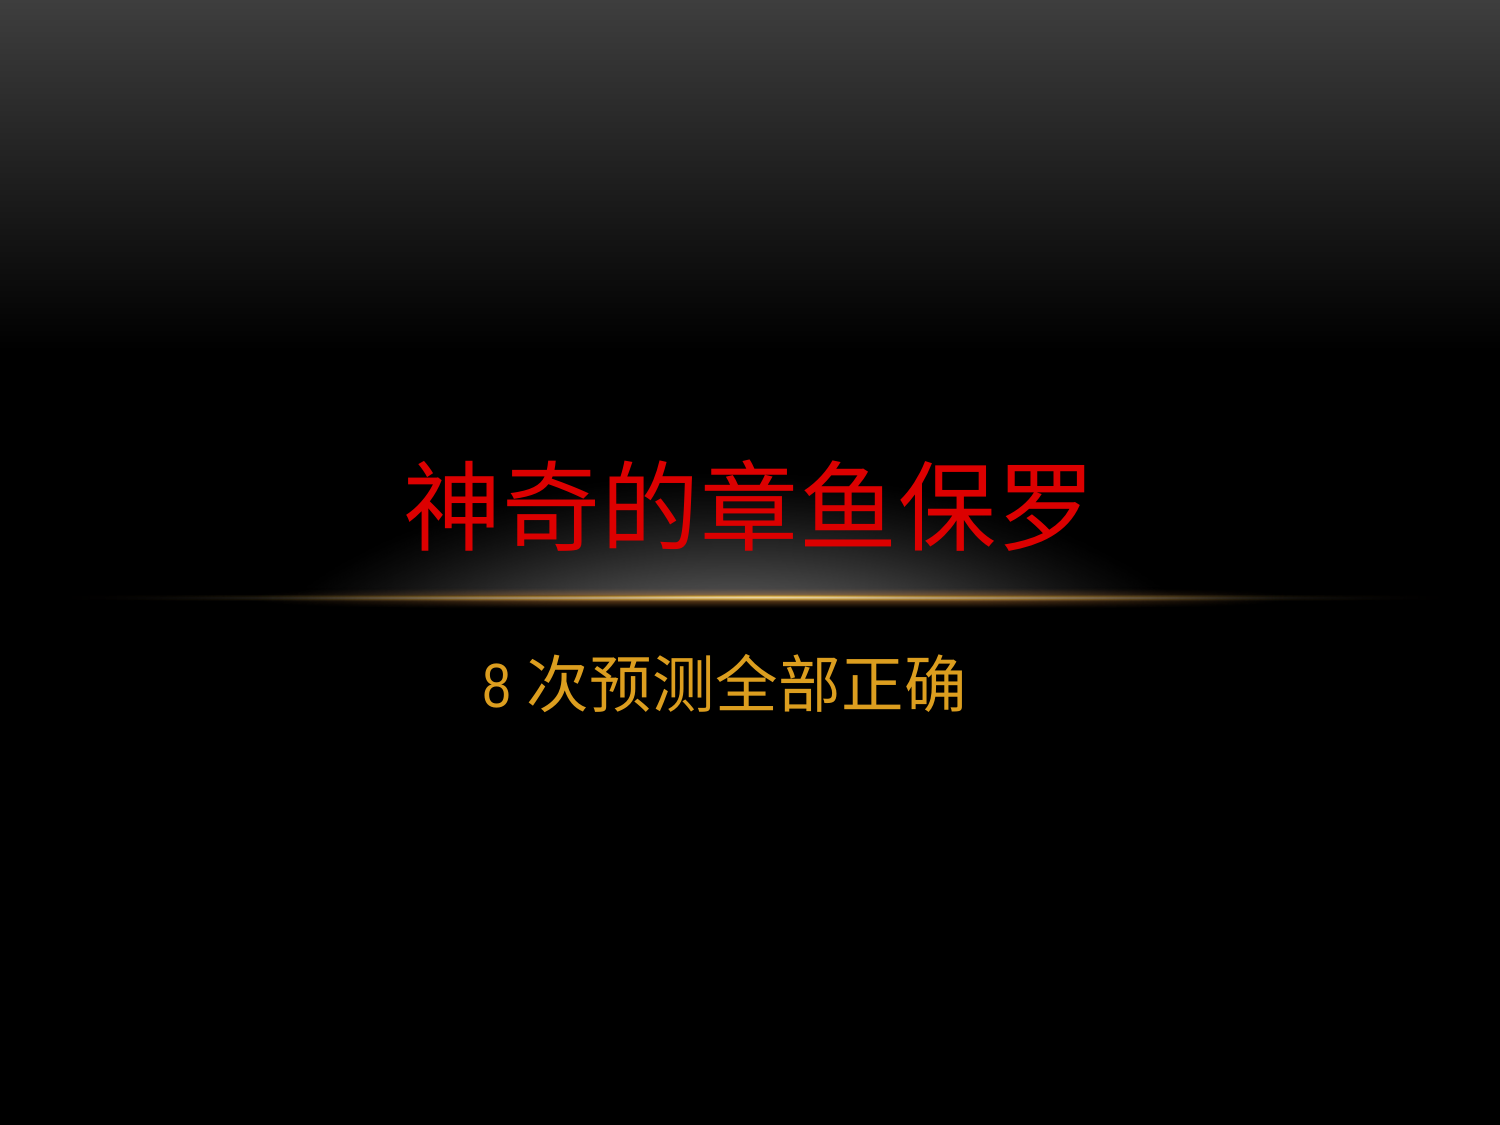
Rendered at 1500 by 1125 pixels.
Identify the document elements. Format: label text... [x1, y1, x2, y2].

subtitle 8次预测全部正确 [200, 637, 1250, 925]
picture [0, 0, 1500, 750]
title 神奇的章鱼保罗 [112, 329, 1388, 571]
